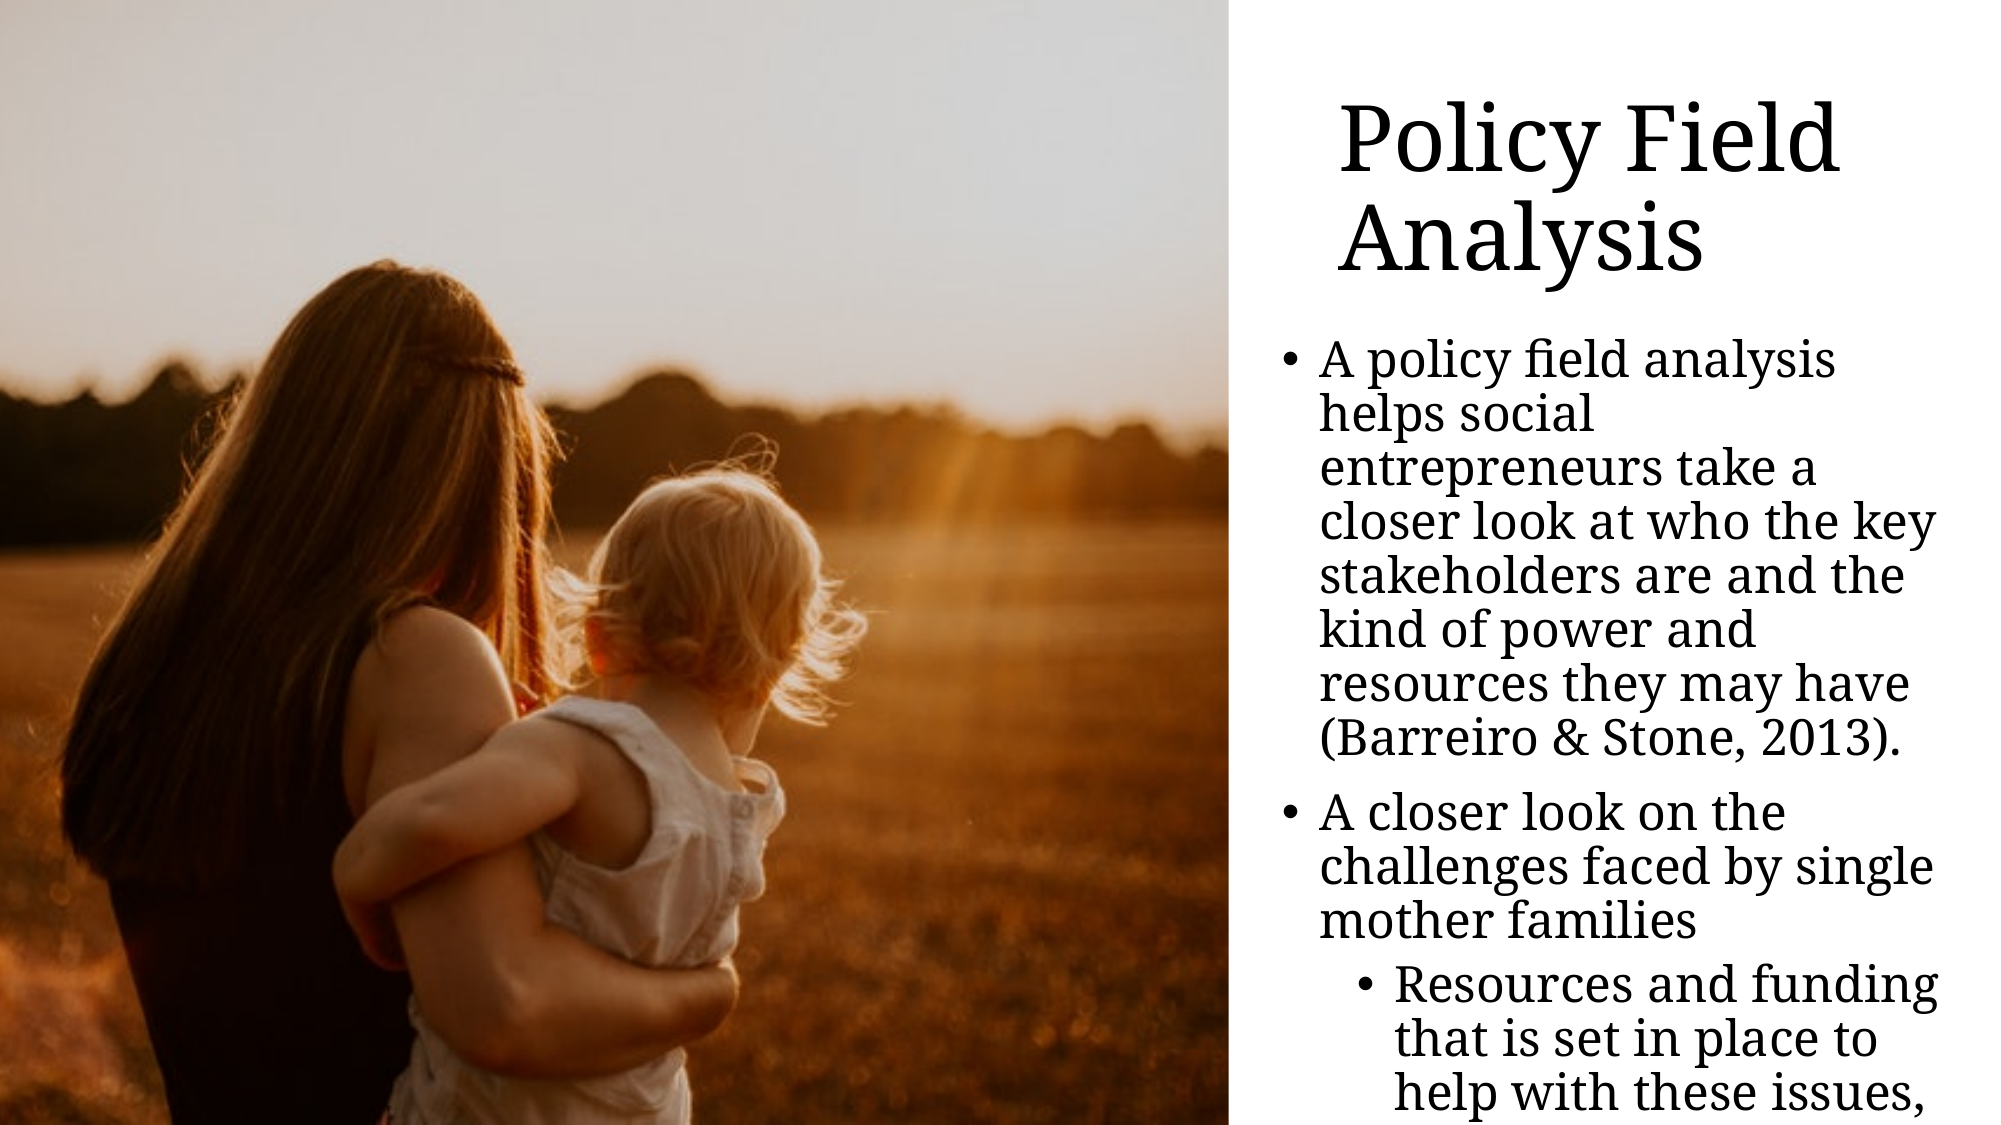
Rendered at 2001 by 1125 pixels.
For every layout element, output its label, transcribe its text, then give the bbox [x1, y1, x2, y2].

list A policy field analysis helps social entrepreneurs take a closer look at who the key stakeholders are and the kind of power and resources they may have (Barreiro & Stone, 2013). A closer look on the challenges faced by single mother families Resources and funding that is set in place to help with these issues, especially that of financial stability [1266, 326, 1958, 1071]
title Policy Field Analysis [1323, 53, 1923, 326]
picture [0, 0, 1229, 1125]
